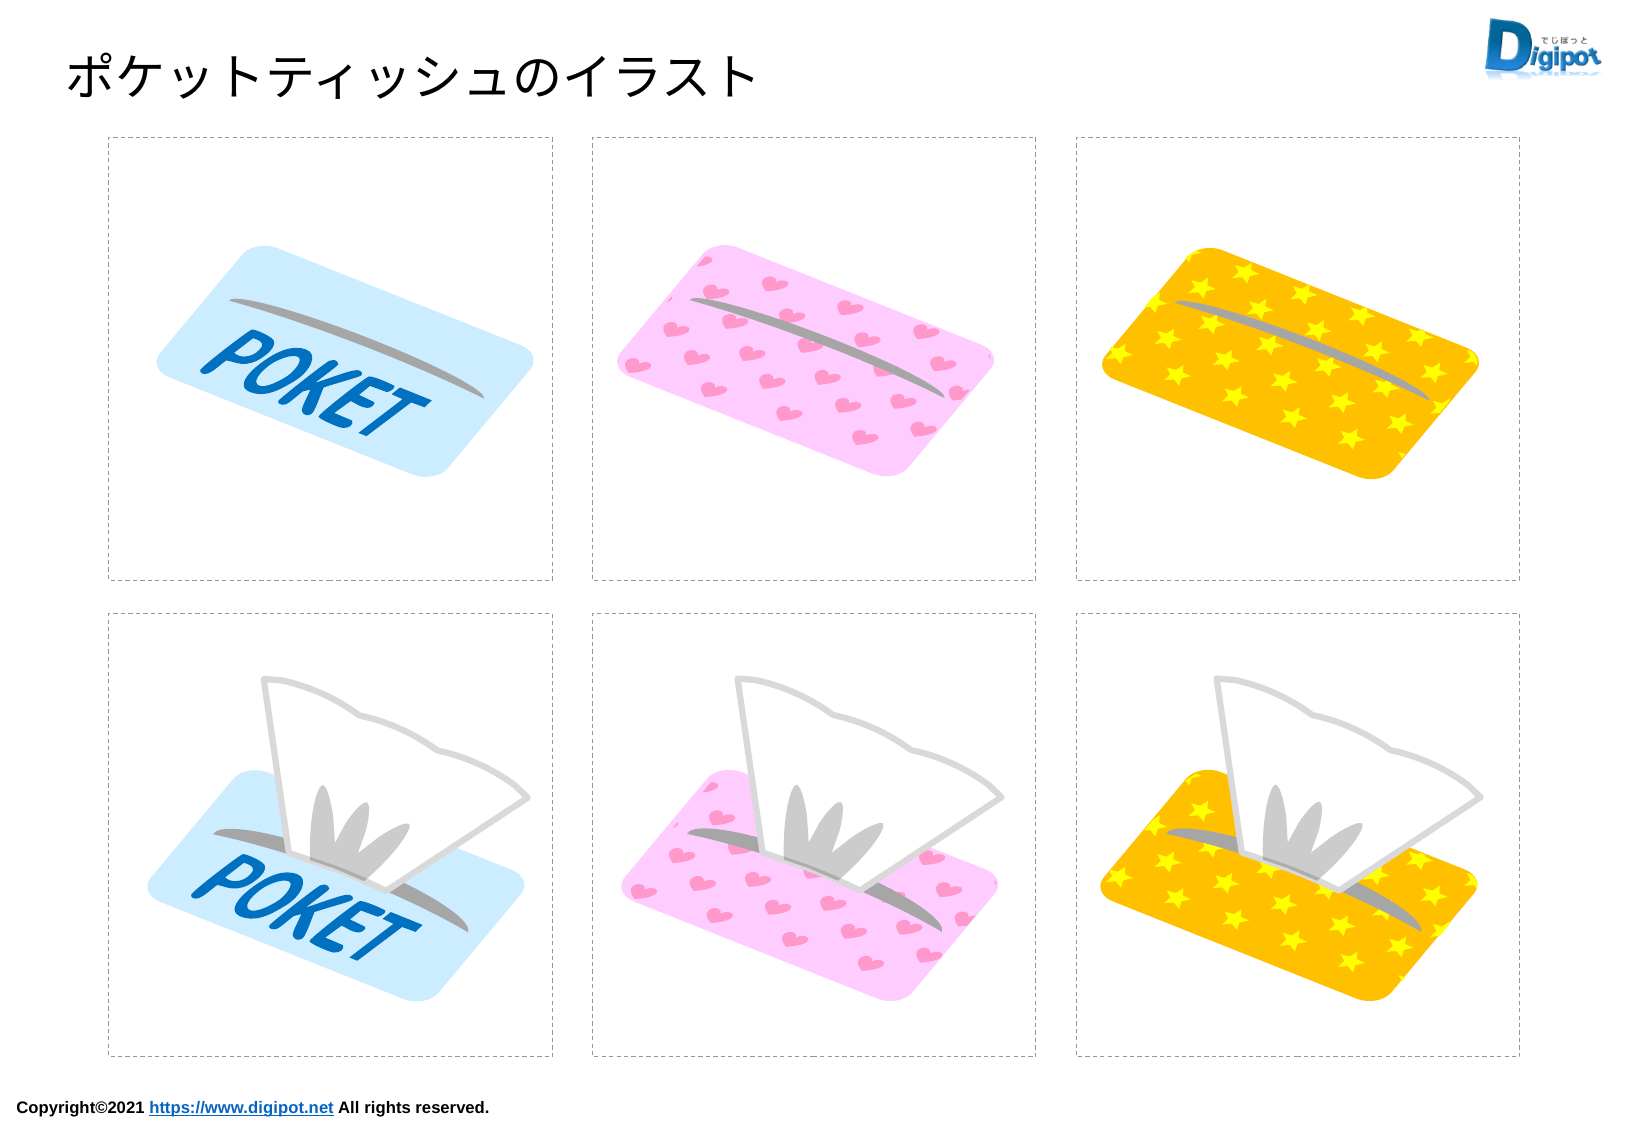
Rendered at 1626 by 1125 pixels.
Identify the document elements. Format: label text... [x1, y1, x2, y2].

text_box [1100, 721, 1478, 1002]
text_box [147, 721, 525, 1002]
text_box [617, 245, 995, 477]
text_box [621, 721, 999, 1002]
text_box ポケットティッシュのイラスト [50, 38, 777, 113]
picture [1485, 18, 1602, 82]
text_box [1102, 247, 1480, 480]
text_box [156, 245, 534, 477]
